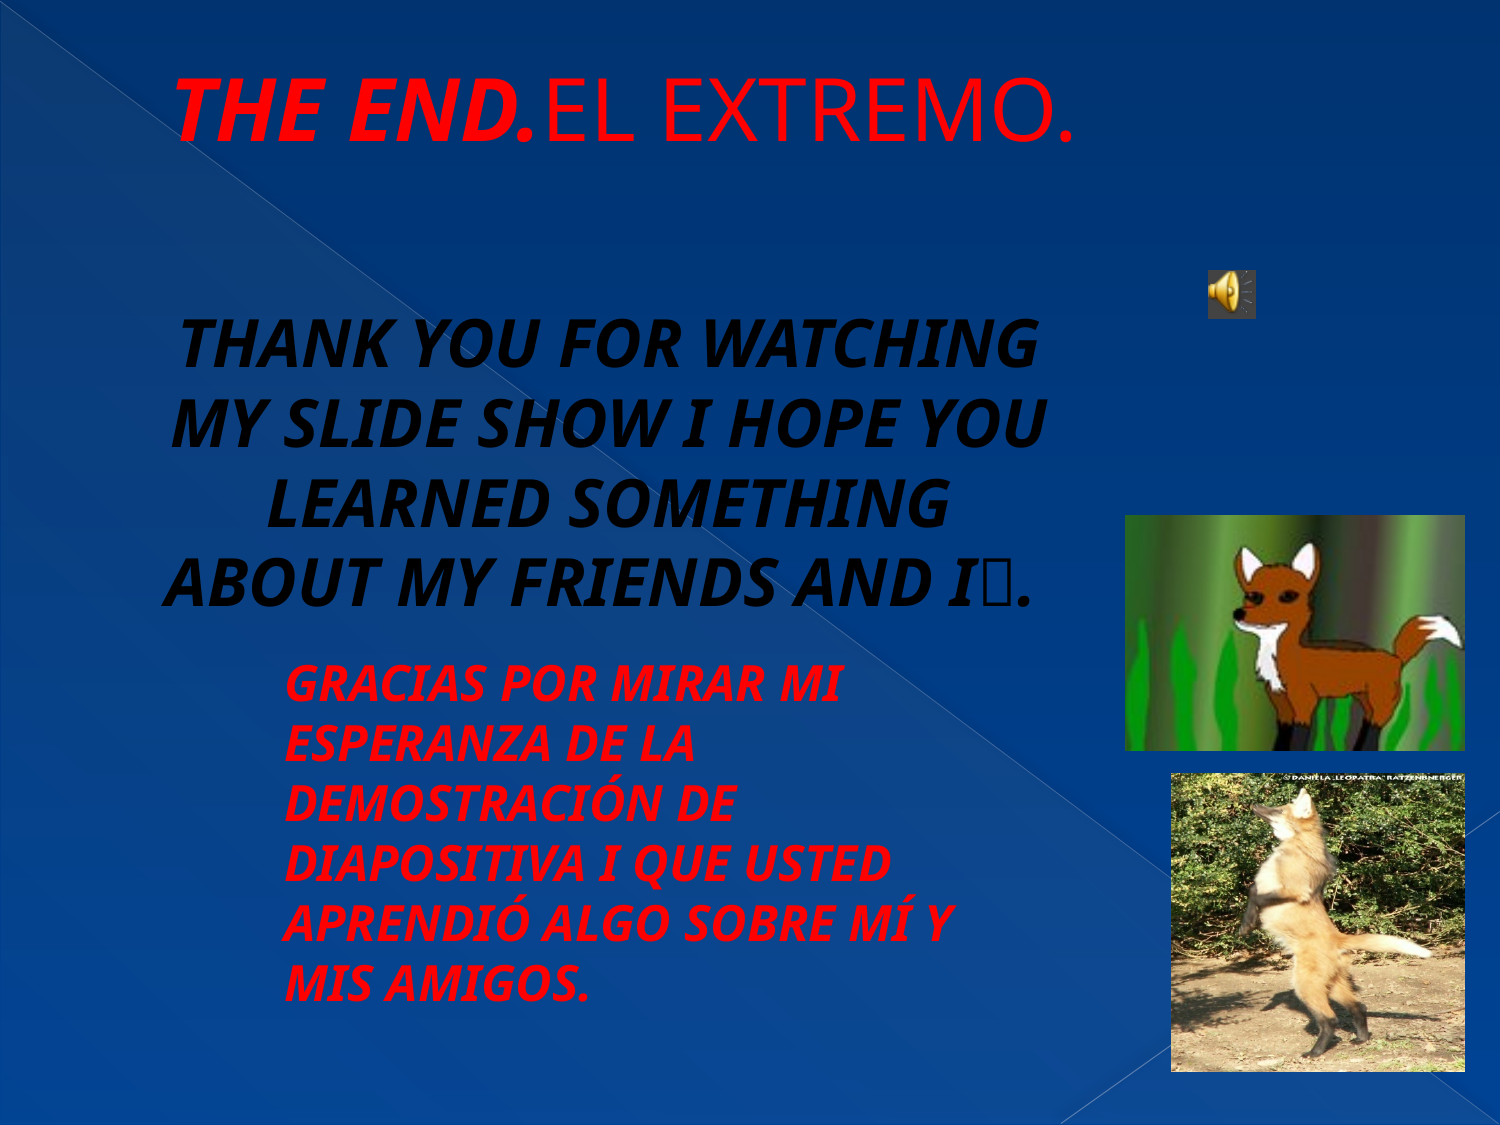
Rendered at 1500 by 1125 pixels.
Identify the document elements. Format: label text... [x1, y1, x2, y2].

text_box THANK YOU FOR WATCHING MY SLIDE SHOW I HOPE YOU LEARNED SOMETHING ABOUT MY FRIENDS AND I. [140, 292, 1079, 628]
text_box GRACIAS POR MIRAR MI ESPERANZA DE LA DEMOSTRACIÓN DE DIAPOSITIVA I QUE USTED APRENDIÓ ALGO SOBRE MÍ Y MIS AMIGOS. [269, 644, 1020, 1020]
picture [1206, 269, 1258, 320]
picture [1171, 773, 1466, 1072]
picture [1124, 515, 1465, 752]
title THE END.EL EXTREMO. [75, 43, 1425, 274]
